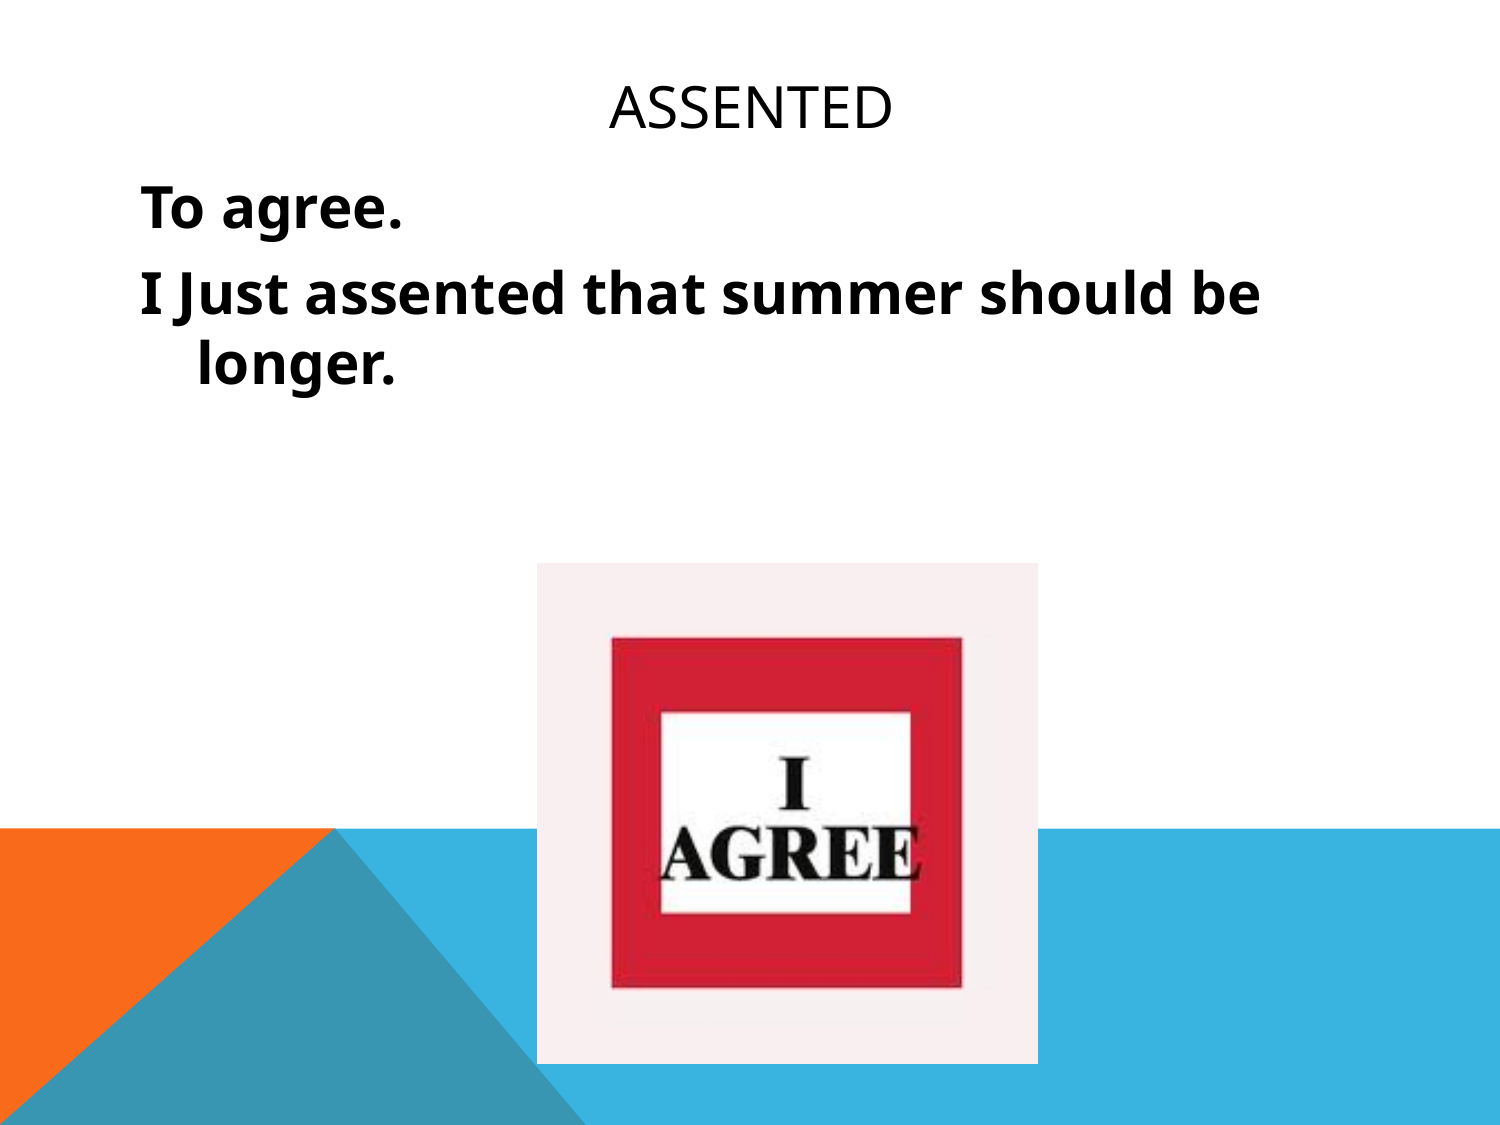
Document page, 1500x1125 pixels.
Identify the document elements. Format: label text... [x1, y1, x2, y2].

list To agree. I Just assented that summer should be longer. [125, 162, 1350, 450]
picture [537, 563, 1038, 1065]
title assented [135, 60, 1369, 150]
